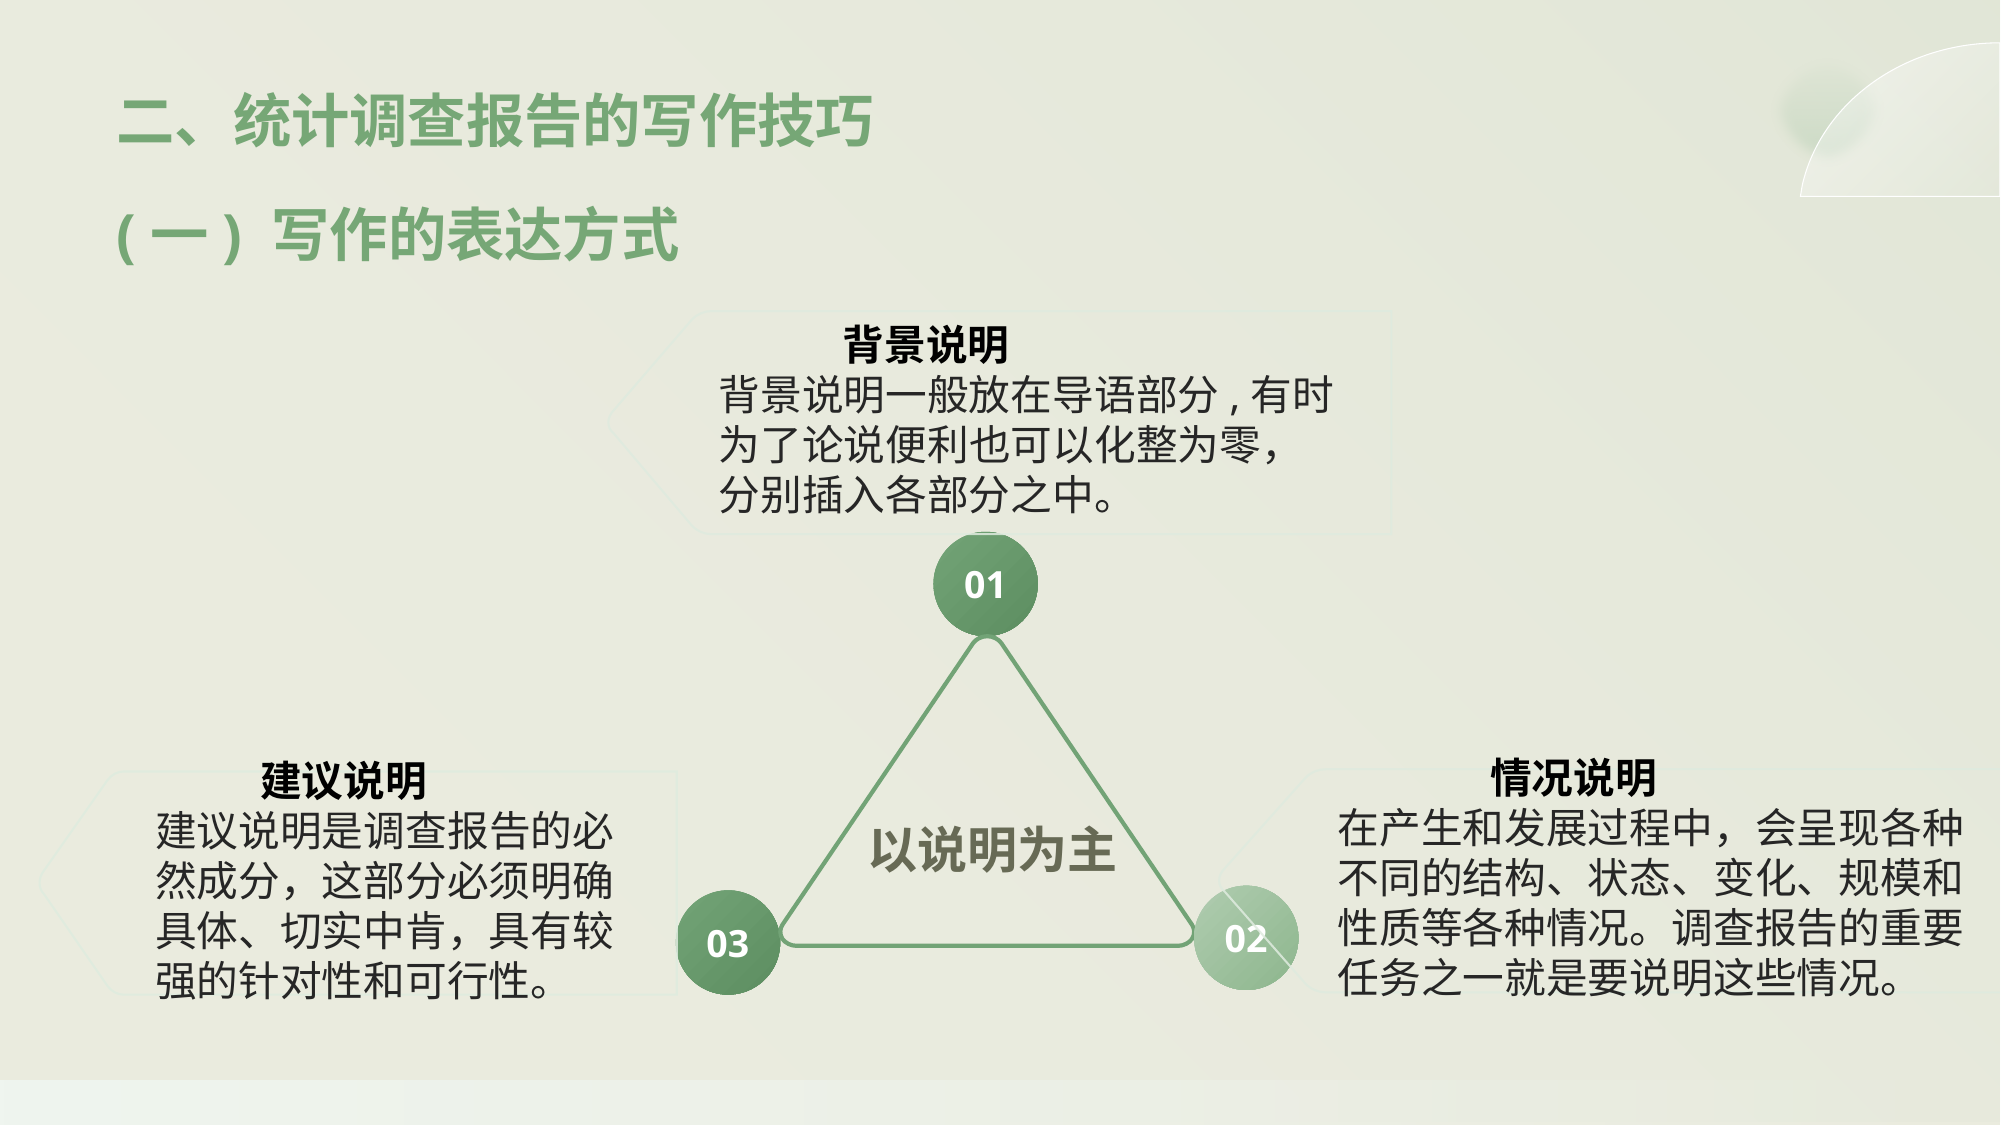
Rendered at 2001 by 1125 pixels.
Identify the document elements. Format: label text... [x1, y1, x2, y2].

text_box 情况说明 在产生和发展过程中，会呈现各种不同的结构、状态、变化、规模和性质等各种情况。调查报告的重要任务之一就是要说明这些情况。 [1218, 768, 2000, 994]
text_box 02 [1195, 891, 1289, 990]
text_box 背景说明 背景说明一般放在导语部分,有时为了论说便利也可以化整为零，分别插入各部分之中。 [607, 310, 1393, 536]
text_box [675, 531, 1195, 995]
text_box (一) 写作的表达方式 [101, 156, 1103, 276]
text_box 建议说明 建议说明是调查报告的必然成分，这部分必须明确具体、切实中肯，具有较强的针对性和可行性。 [38, 770, 678, 996]
text_box 二、统计调查报告的写作技巧 [101, 48, 1032, 156]
